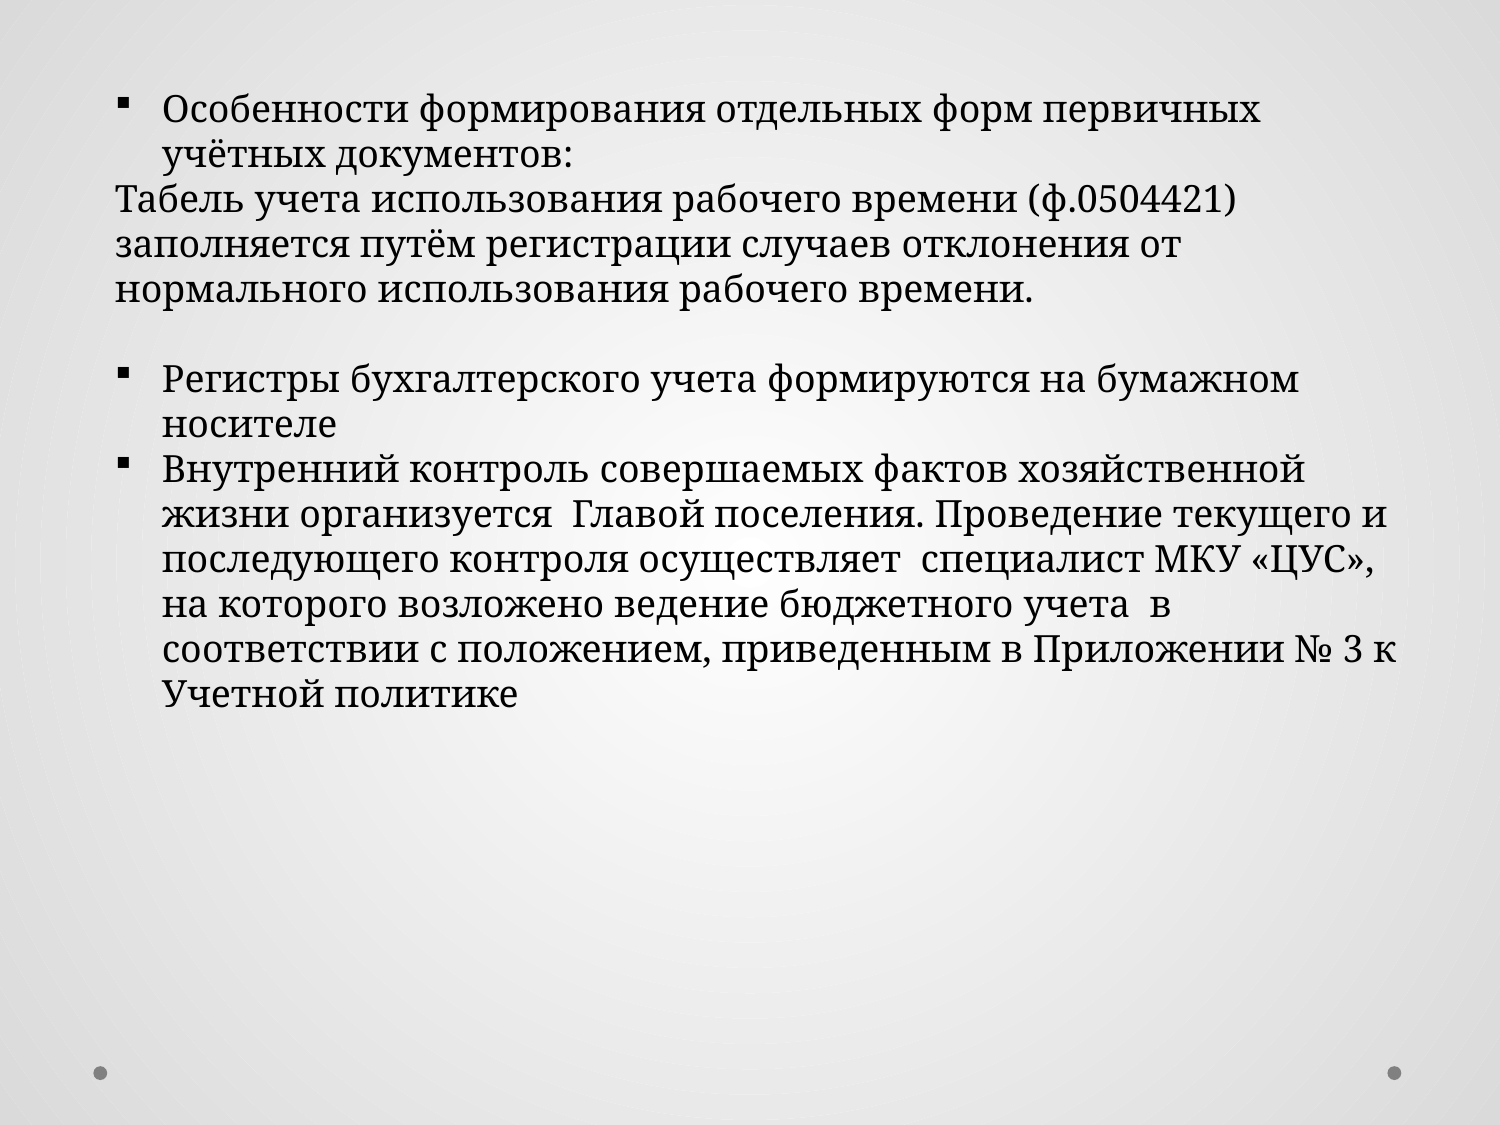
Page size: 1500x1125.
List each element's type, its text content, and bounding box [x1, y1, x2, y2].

text_box Особенности формирования отдельных форм первичных учётных документов: Табель учета использования рабочего времени (ф.0504421) заполняется путём регистрации случаев отклонения от нормального использования рабочего времени. Регистры бухгалтерского учета формируются на бумажном носителе Внутренний контроль совершаемых фактов хозяйственной жизни организуется Главой поселения. Проведение текущего и последующего контроля осуществляет специалист МКУ «ЦУС», на которого возложено ведение бюджетного учета в соответствии с положением, приведенным в Приложении № 3 к Учетной политике [100, 78, 1424, 768]
